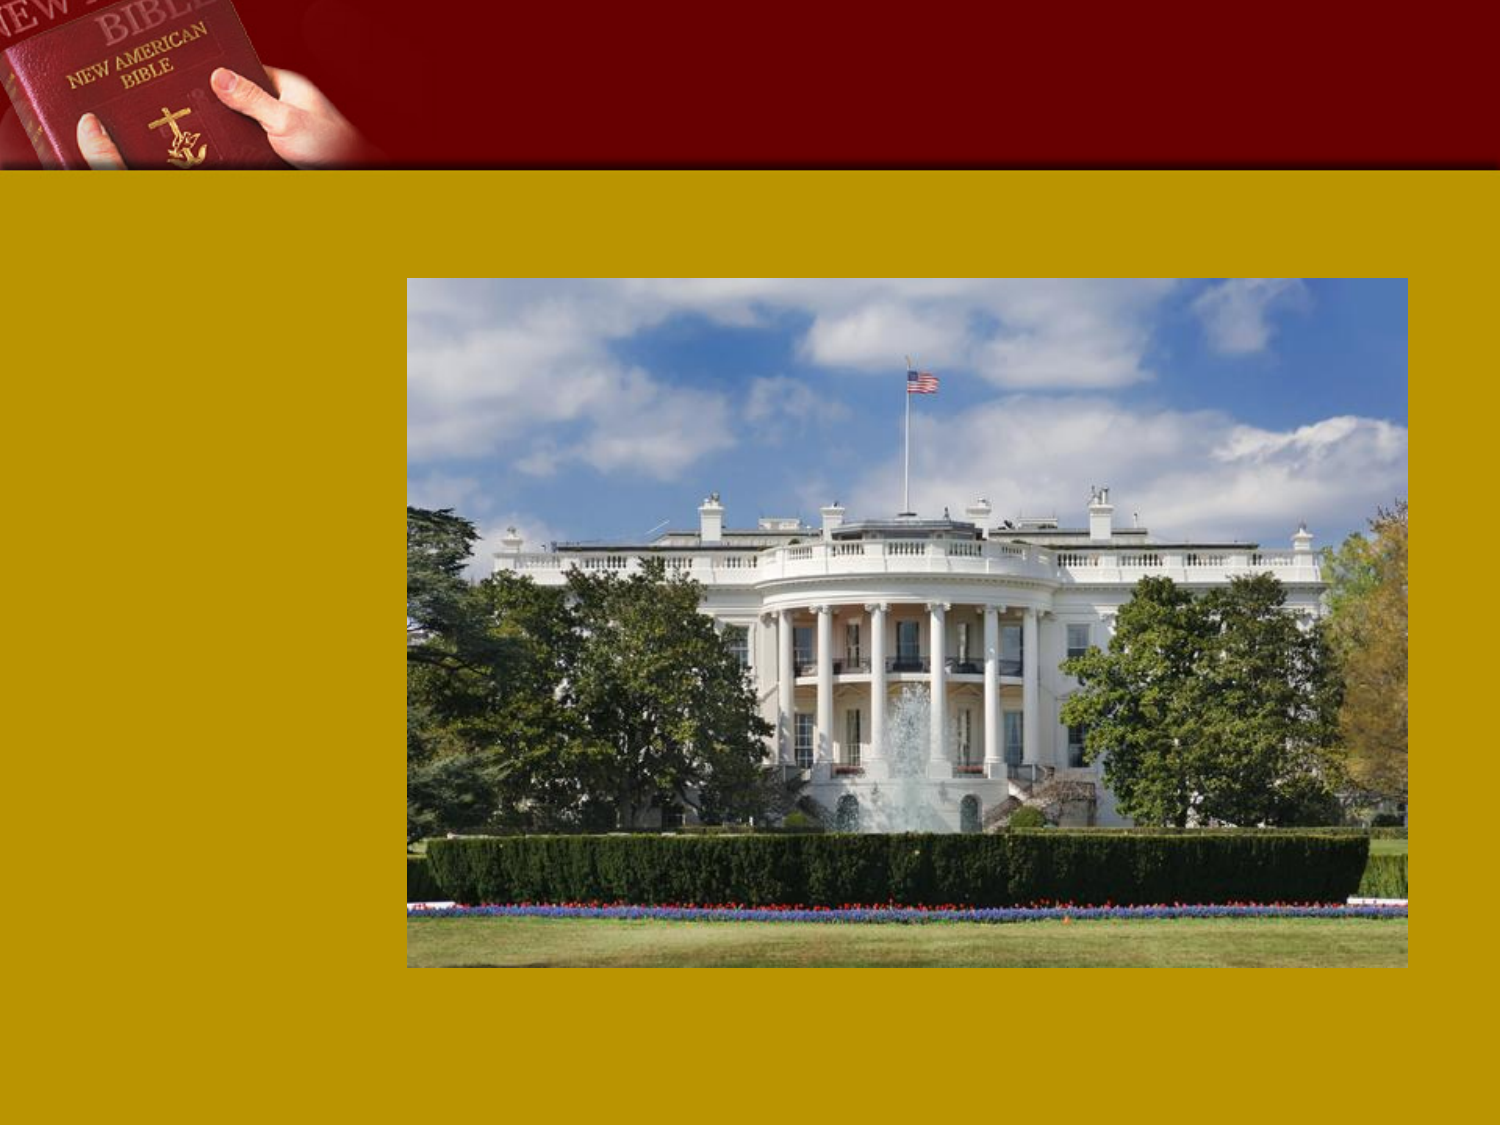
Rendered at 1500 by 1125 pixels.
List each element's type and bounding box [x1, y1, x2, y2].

list [407, 278, 1408, 969]
picture [0, 0, 1500, 1125]
